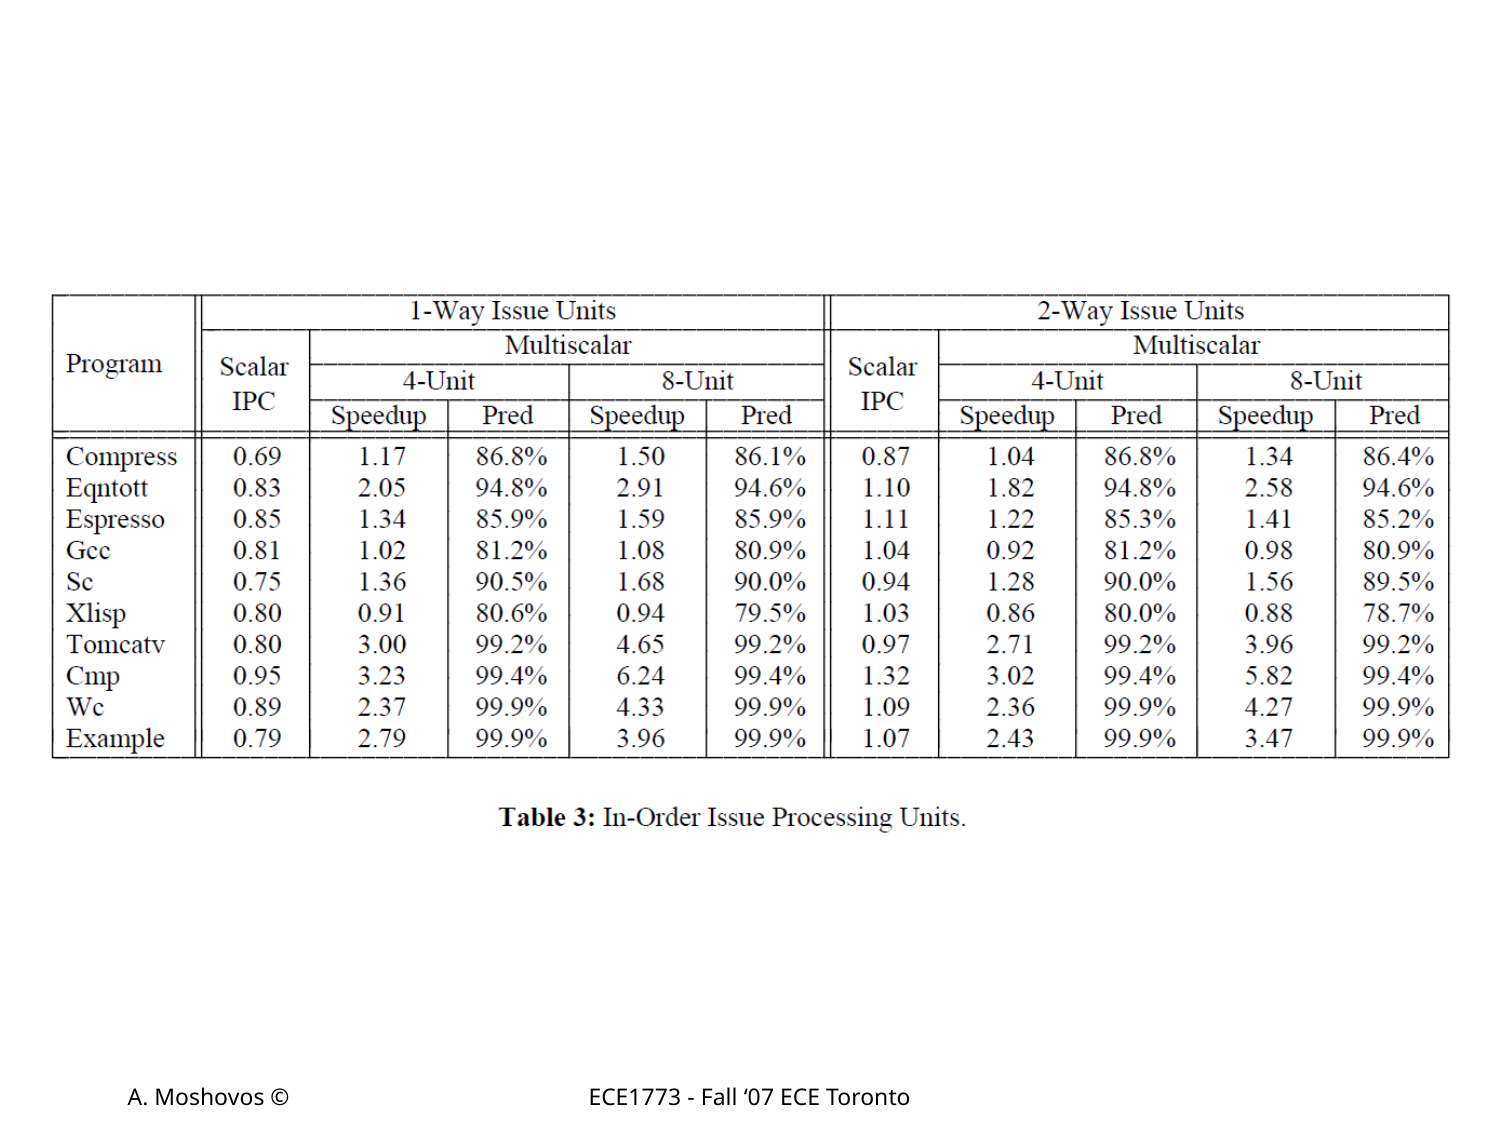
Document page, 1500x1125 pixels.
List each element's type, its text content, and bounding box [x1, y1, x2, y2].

footer ECE1773 - Fall ‘07 ECE Toronto [487, 1074, 1013, 1125]
slide_number A. Moshovos © [112, 1074, 426, 1125]
picture [41, 274, 1459, 851]
